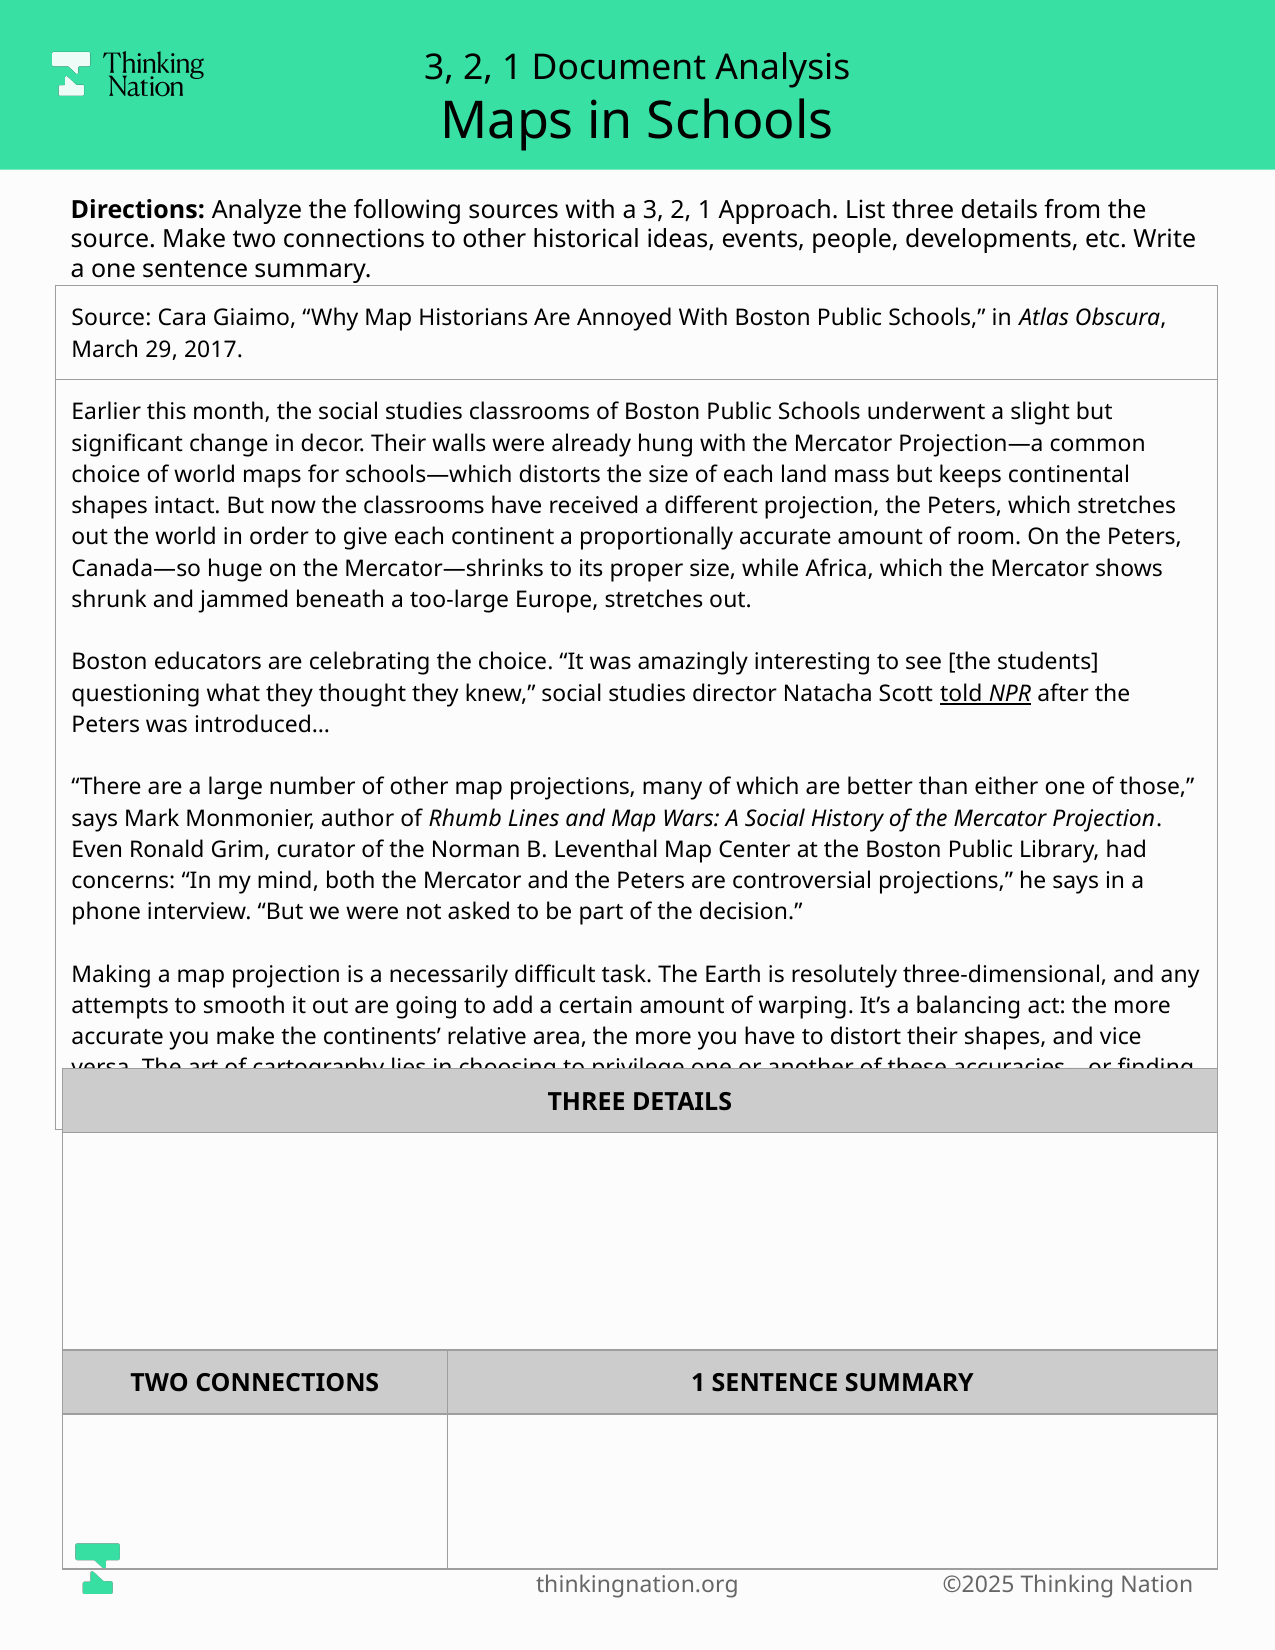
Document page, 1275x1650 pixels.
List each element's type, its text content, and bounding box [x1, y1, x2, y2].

table_header THREE DETAILS [63, 1069, 1217, 1132]
table_header Source: Cara Giaimo, “Why Map Historians Are Annoyed With Boston Public Schools,” in Atlas Obscura, March 29, 2017. [56, 286, 1217, 379]
table_cell Earlier this month, the social studies classrooms of Boston Public Schools underwent a slight but significant change in decor. Their walls were already hung with the Mercator Projection—a common choice of world maps for schools—which distorts the size of each land mass but keeps continental shapes intact. But now the classrooms have received a different projection, the Peters, which stretches out the world in order to give each continent a proportionally accurate amount of room. On the Peters, Canada—so huge on the Mercator—shrinks to its proper size, while Africa, which the Mercator shows shrunk and jammed beneath a too-large Europe, stretches out. Boston educators are celebrating the choice. “It was amazingly interesting to see [the students] questioning what they thought they knew,” social studies director Natacha Scott told NPR after the Peters was introduced… “There are a large number of other map projections, many of which are better than either one of those,” says Mark Monmonier, author of Rhumb Lines and Map Wars: A Social History of the Mercator Projection. Even Ronald Grim, curator of the Norman B. Leventhal Map Center at the Boston Public Library, had concerns: “In my mind, both the Mercator and the Peters are controversial projections,” he says in a phone interview. “But we were not asked to be part of the decision.” Making a map projection is a necessarily difficult task. The Earth is resolutely three-dimensional, and any attempts to smooth it out are going to add a certain amount of warping. It’s a balancing act: the more accurate you make the continents’ relative area, the more you have to distort their shapes, and vice versa. The art of cartography lies in choosing to privilege one or another of these accuracies—or finding a sweet spot between them that serves your particular purpose. [56, 380, 1217, 1129]
table_cell 1 SENTENCE SUMMARY [448, 1351, 1217, 1413]
text_box Directions: Analyze the following sources with a 3, 2, 1 Approach. List three details from the source. Make two connections to other historical ideas, events, people, developments, etc. Write a one sentence summary. [55, 178, 1218, 272]
table_cell [63, 1415, 447, 1568]
table_cell TWO CONNECTIONS [63, 1351, 447, 1413]
text_box ©2025 Thinking Nation [907, 1570, 1210, 1605]
table_cell [448, 1415, 1217, 1568]
text_box thinkingnation.org [486, 1570, 789, 1605]
picture [35, 37, 210, 110]
picture [62, 1533, 133, 1604]
table_cell [63, 1133, 1217, 1349]
text_box 3, 2, 1 Document Analysis Maps in Schools [0, 0, 1275, 170]
